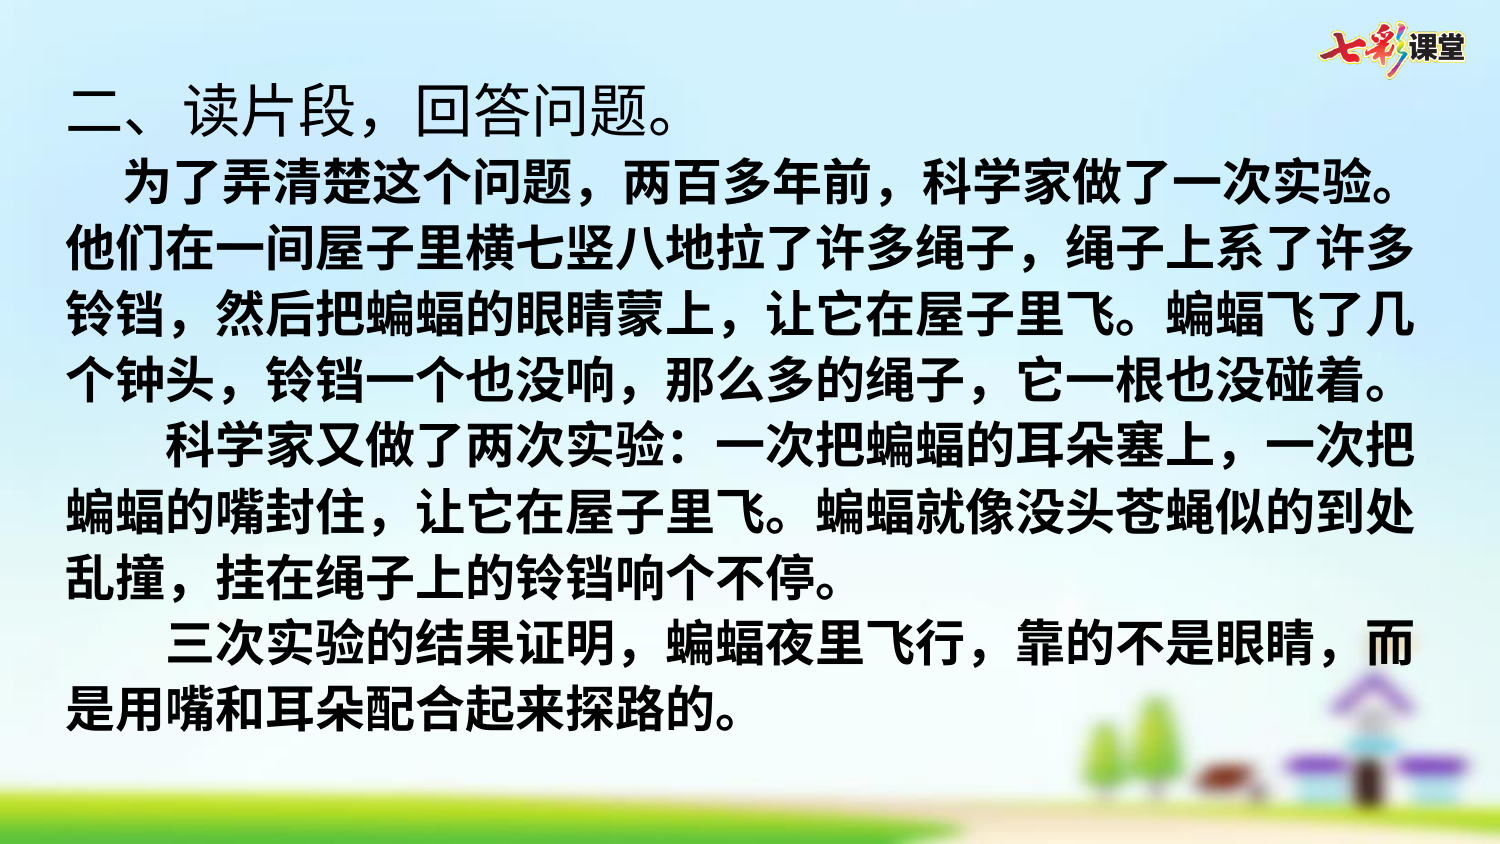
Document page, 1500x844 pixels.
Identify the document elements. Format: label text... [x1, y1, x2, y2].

text_box 二、读片段，回答问题。 为了弄清楚这个问题，两百多年前，科学家做了一次实验。他们在一间屋子里横七竖八地拉了许多绳子，绳子上系了许多铃铛，然后把蝙蝠的眼睛蒙上，让它在屋子里飞。蝙蝠飞了几个钟头，铃铛一个也没响，那么多的绳子，它一根也没碰着。 科学家又做了两次实验：一次把蝙蝠的耳朵塞上，一次把蝙蝠的嘴封住，让它在屋子里飞。蝙蝠就像没头苍蝇似的到处乱撞，挂在绳子上的铃铛响个不停。 三次实验的结果证明，蝙蝠夜里飞行，靠的不是眼睛，而是用嘴和耳朵配合起来探路的。 [50, 59, 1459, 746]
picture [0, 0, 1500, 844]
